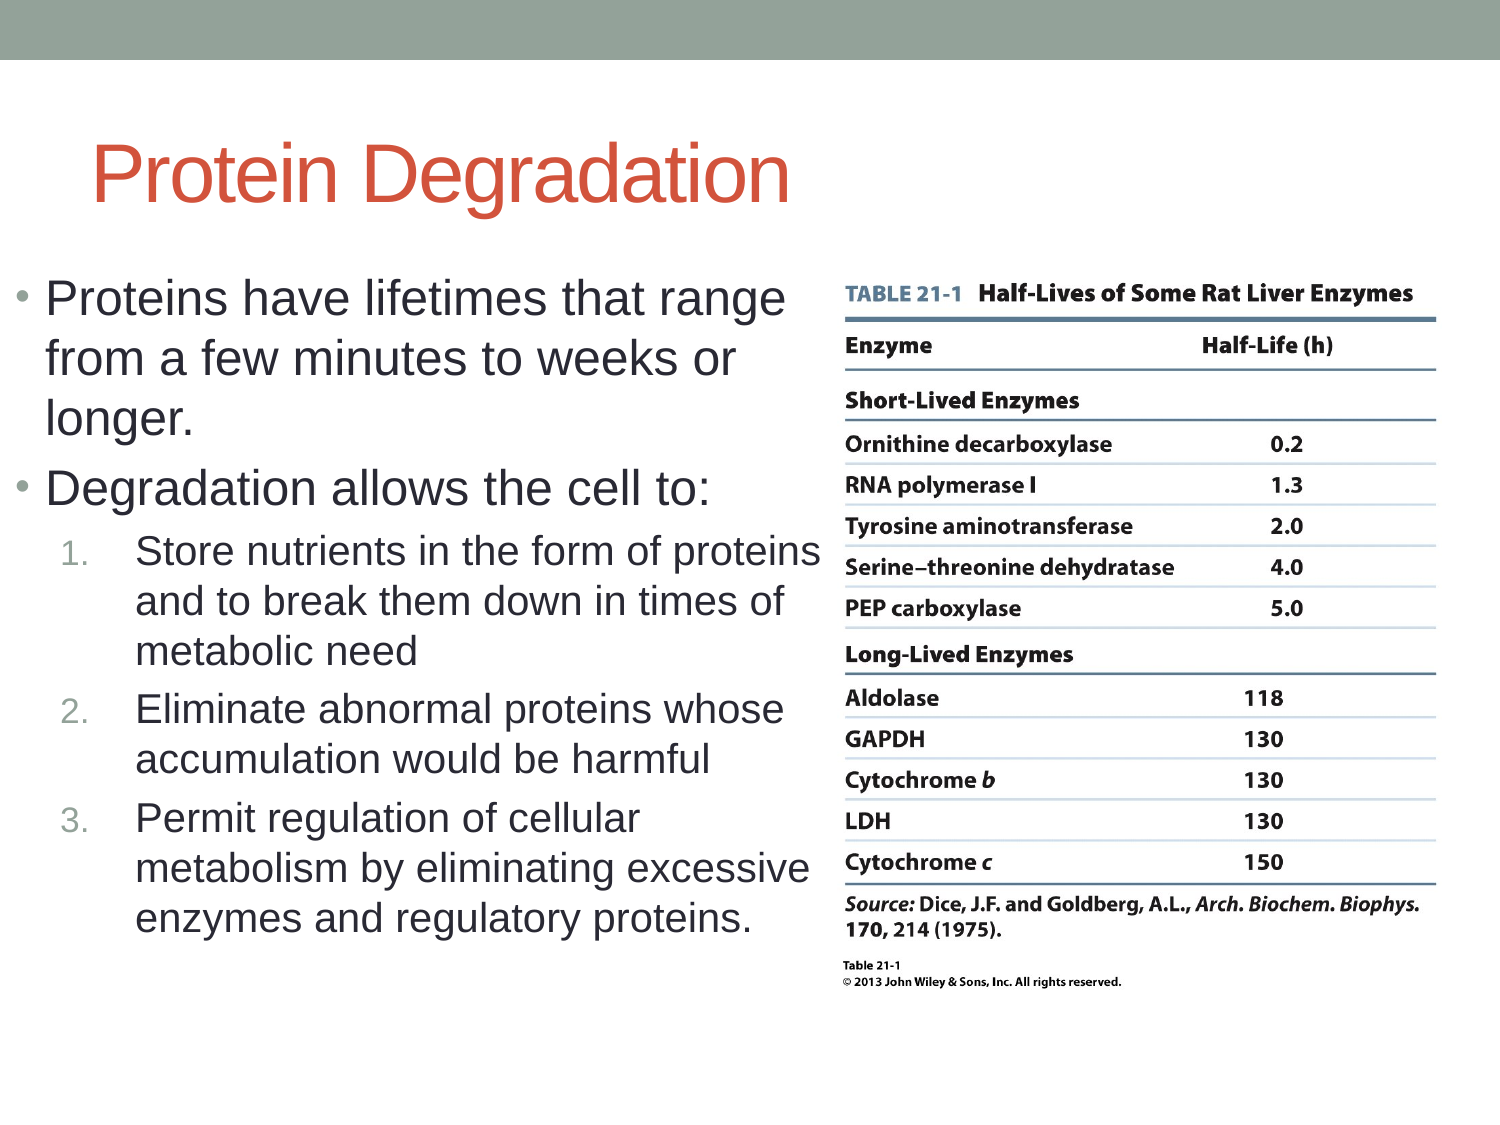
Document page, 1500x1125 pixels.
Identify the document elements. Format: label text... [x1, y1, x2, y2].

title Protein Degradation [75, 87, 1425, 250]
picture [837, 274, 1442, 992]
list Proteins have lifetimes that range from a few minutes to weeks or longer. Degradation allows the cell to: Store nutrients in the form of proteins and to break them down in times of metabolic need Eliminate abnormal proteins whose accumulation would be harmful Permit regulation of cellular metabolism by eliminating excessive enzymes and regulatory proteins. [0, 257, 851, 1058]
